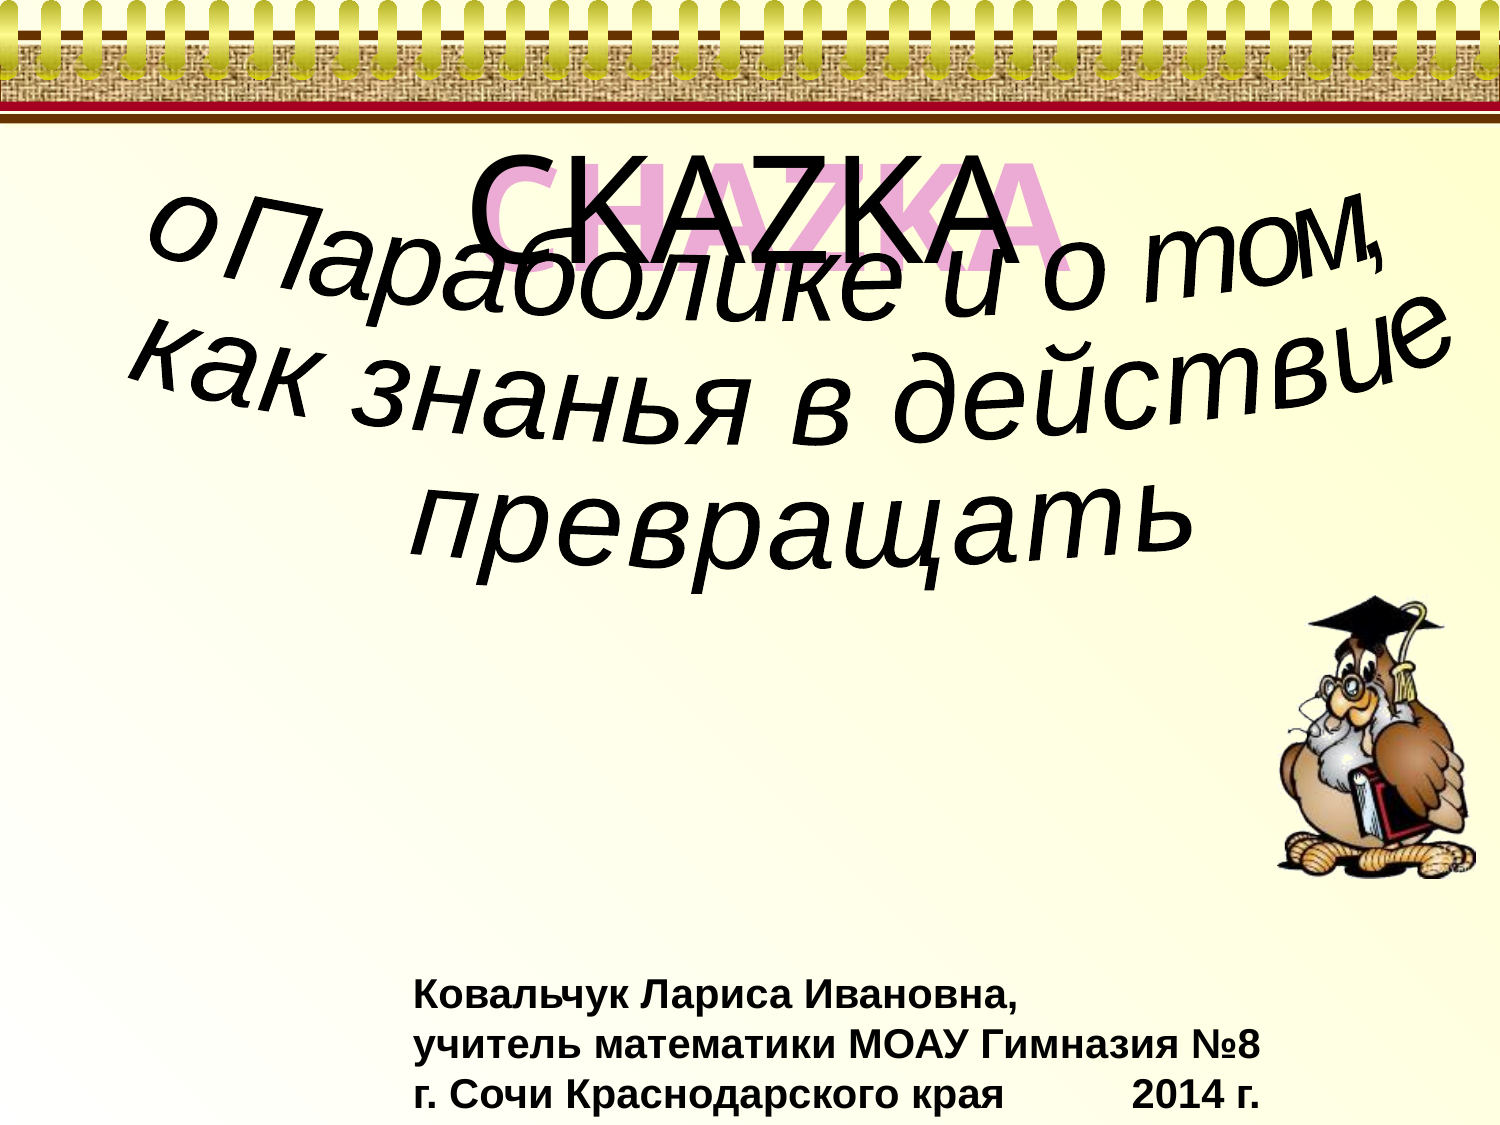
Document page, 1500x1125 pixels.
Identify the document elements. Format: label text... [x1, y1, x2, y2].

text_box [0, 87, 1500, 119]
picture [1277, 595, 1476, 880]
text_box Ковальчук Лариса Ивановна, учитель математики МОАУ Гимназия №8 г. Сочи Краснодарского края 2014 г. [398, 959, 1332, 1125]
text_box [0, 0, 1500, 80]
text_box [448, 127, 1170, 310]
